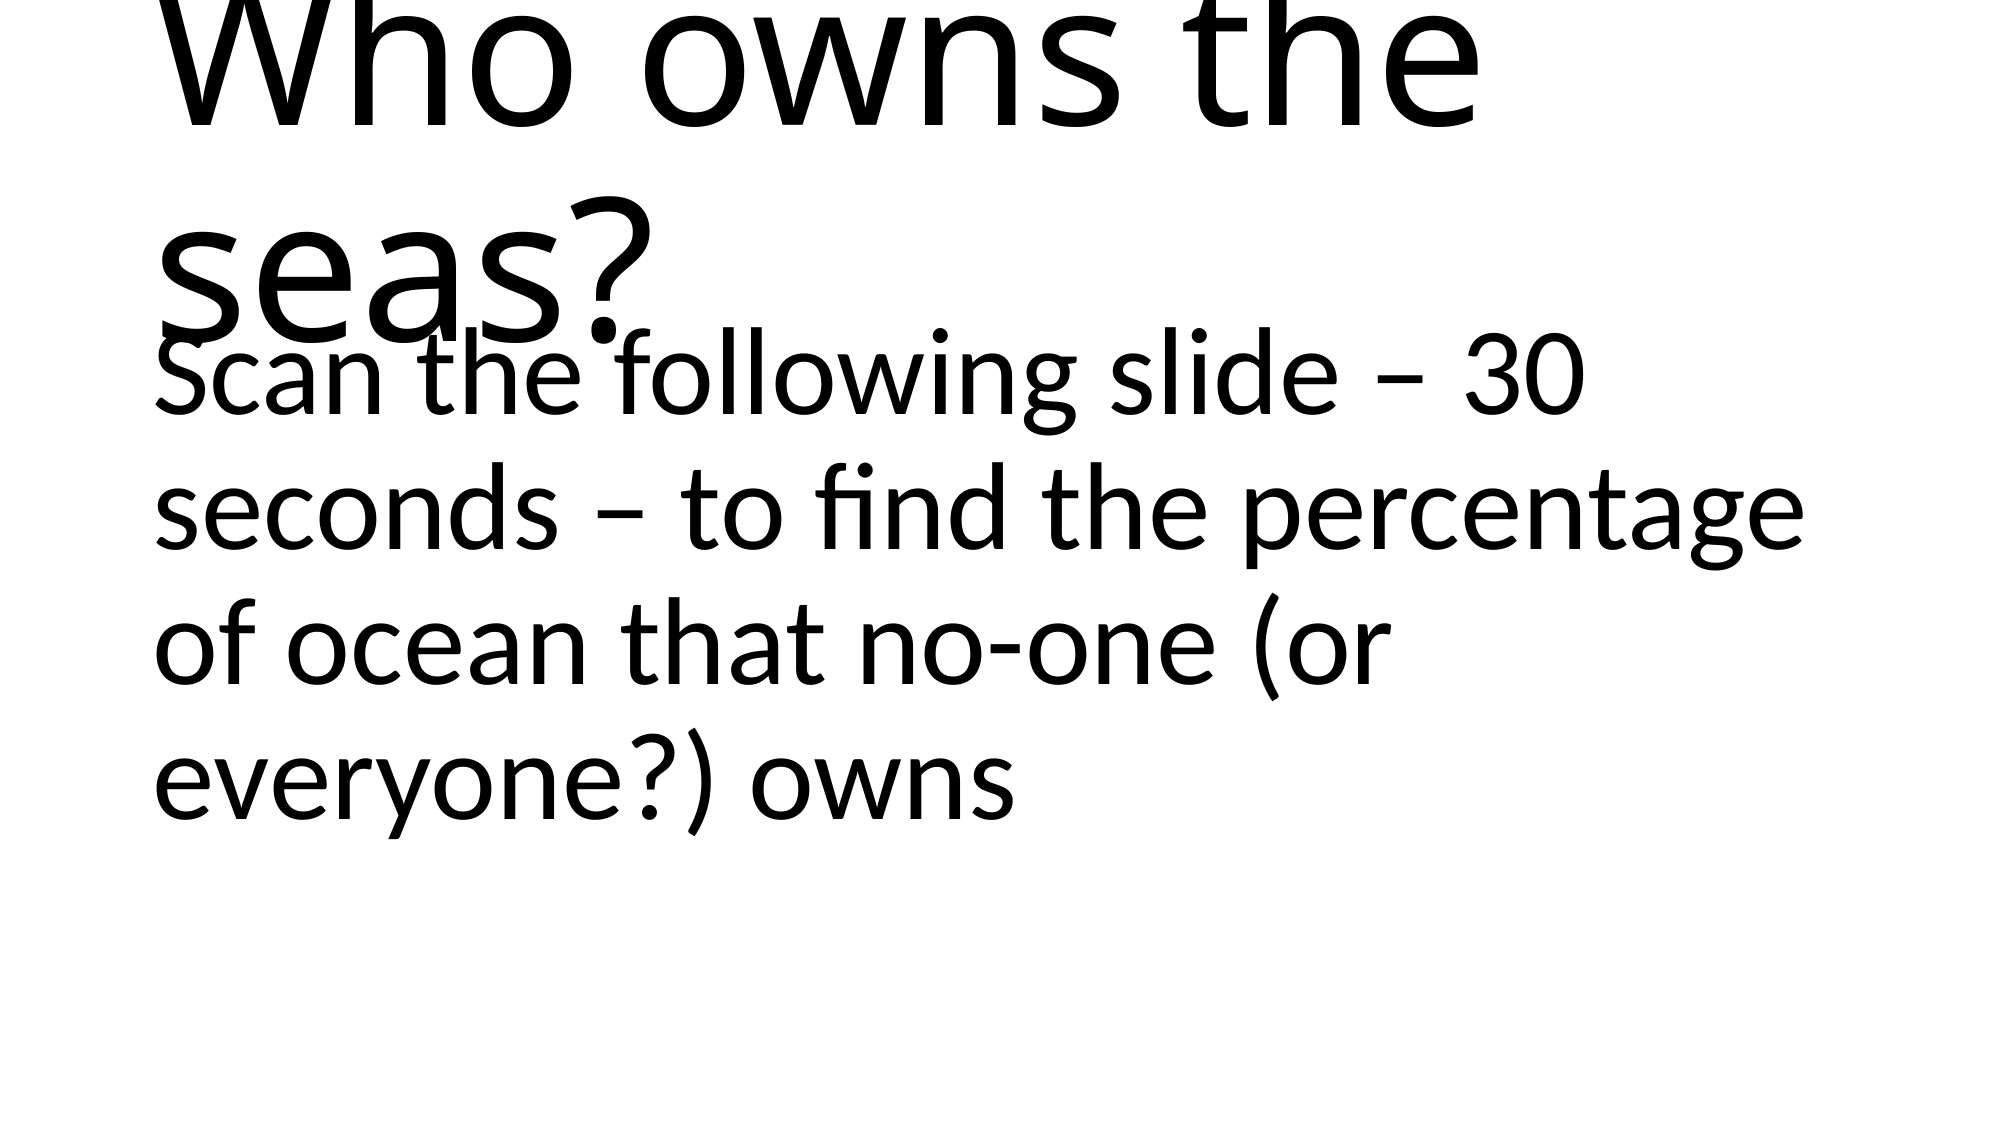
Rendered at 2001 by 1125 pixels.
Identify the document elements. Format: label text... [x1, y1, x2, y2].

title Who owns the seas? [137, 59, 1863, 278]
list Scan the following slide – 30 seconds – to find the percentage of ocean that no-one (or everyone?) owns [137, 299, 1863, 1014]
